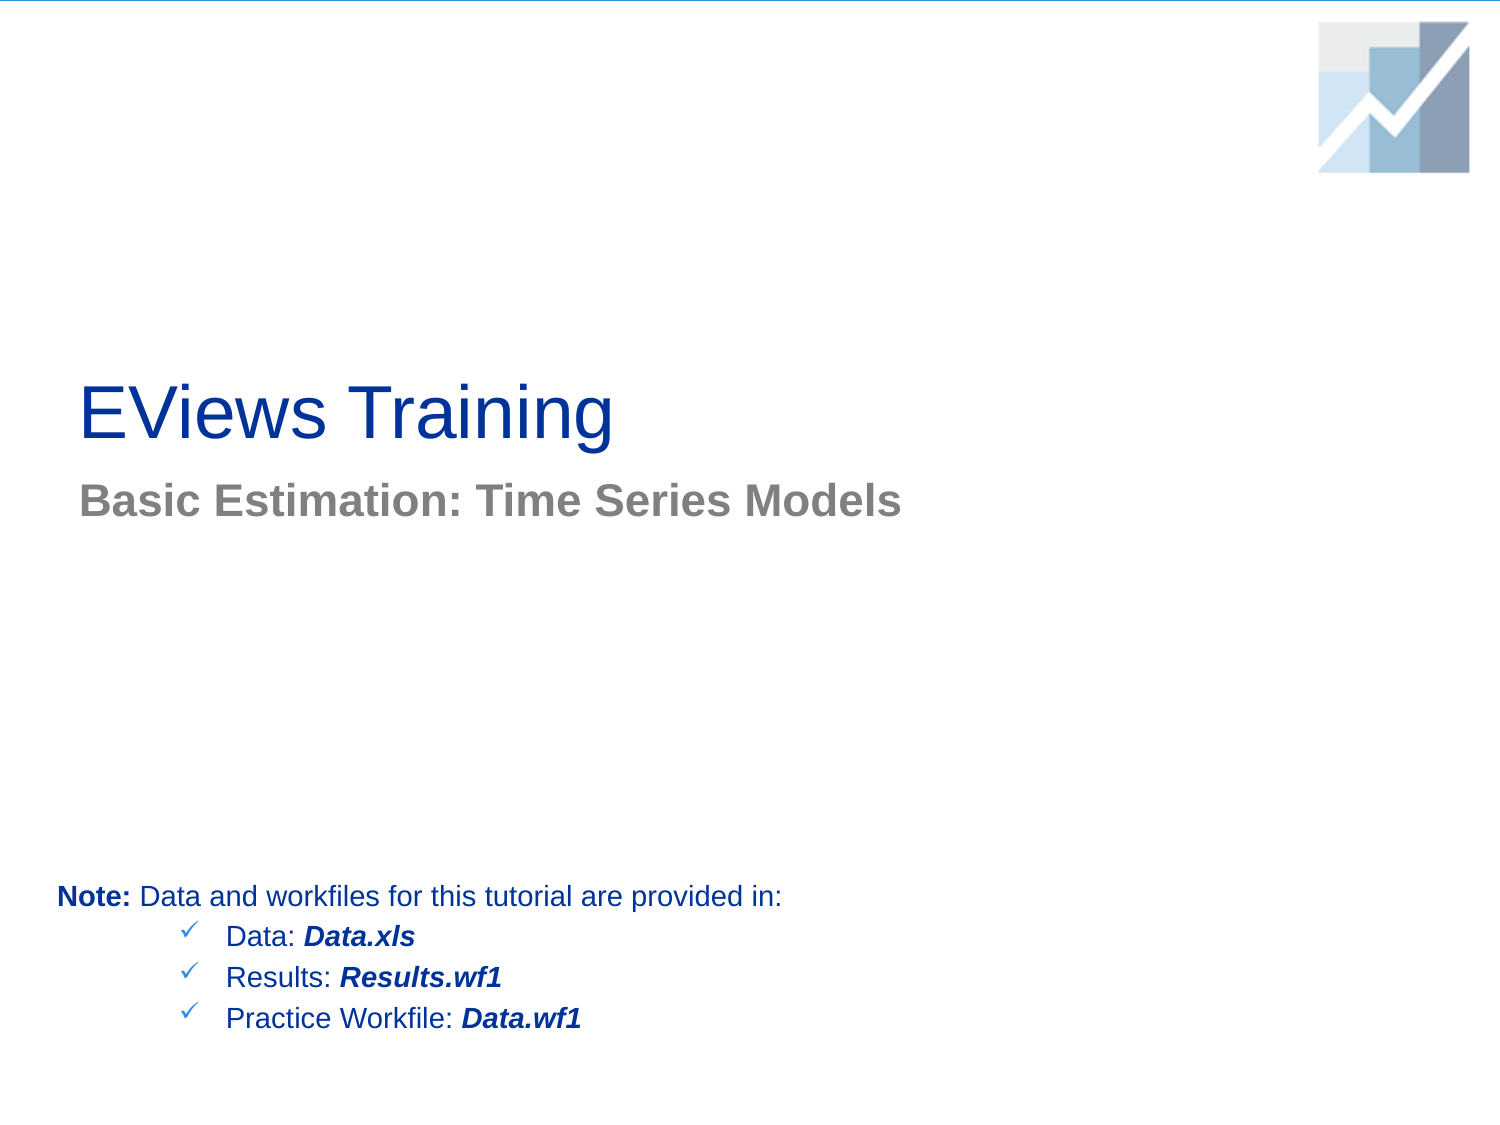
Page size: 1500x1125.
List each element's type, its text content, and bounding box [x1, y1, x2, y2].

subtitle Basic Estimation: Time Series Models [63, 463, 1318, 727]
title EViews Training [63, 237, 1318, 463]
picture [1300, 11, 1479, 181]
text_box Note: Data and workfiles for this tutorial are provided in: Data: Data.xls Results: Results.wf1 Practice Workfile: Data.wf1 [42, 869, 1039, 1056]
